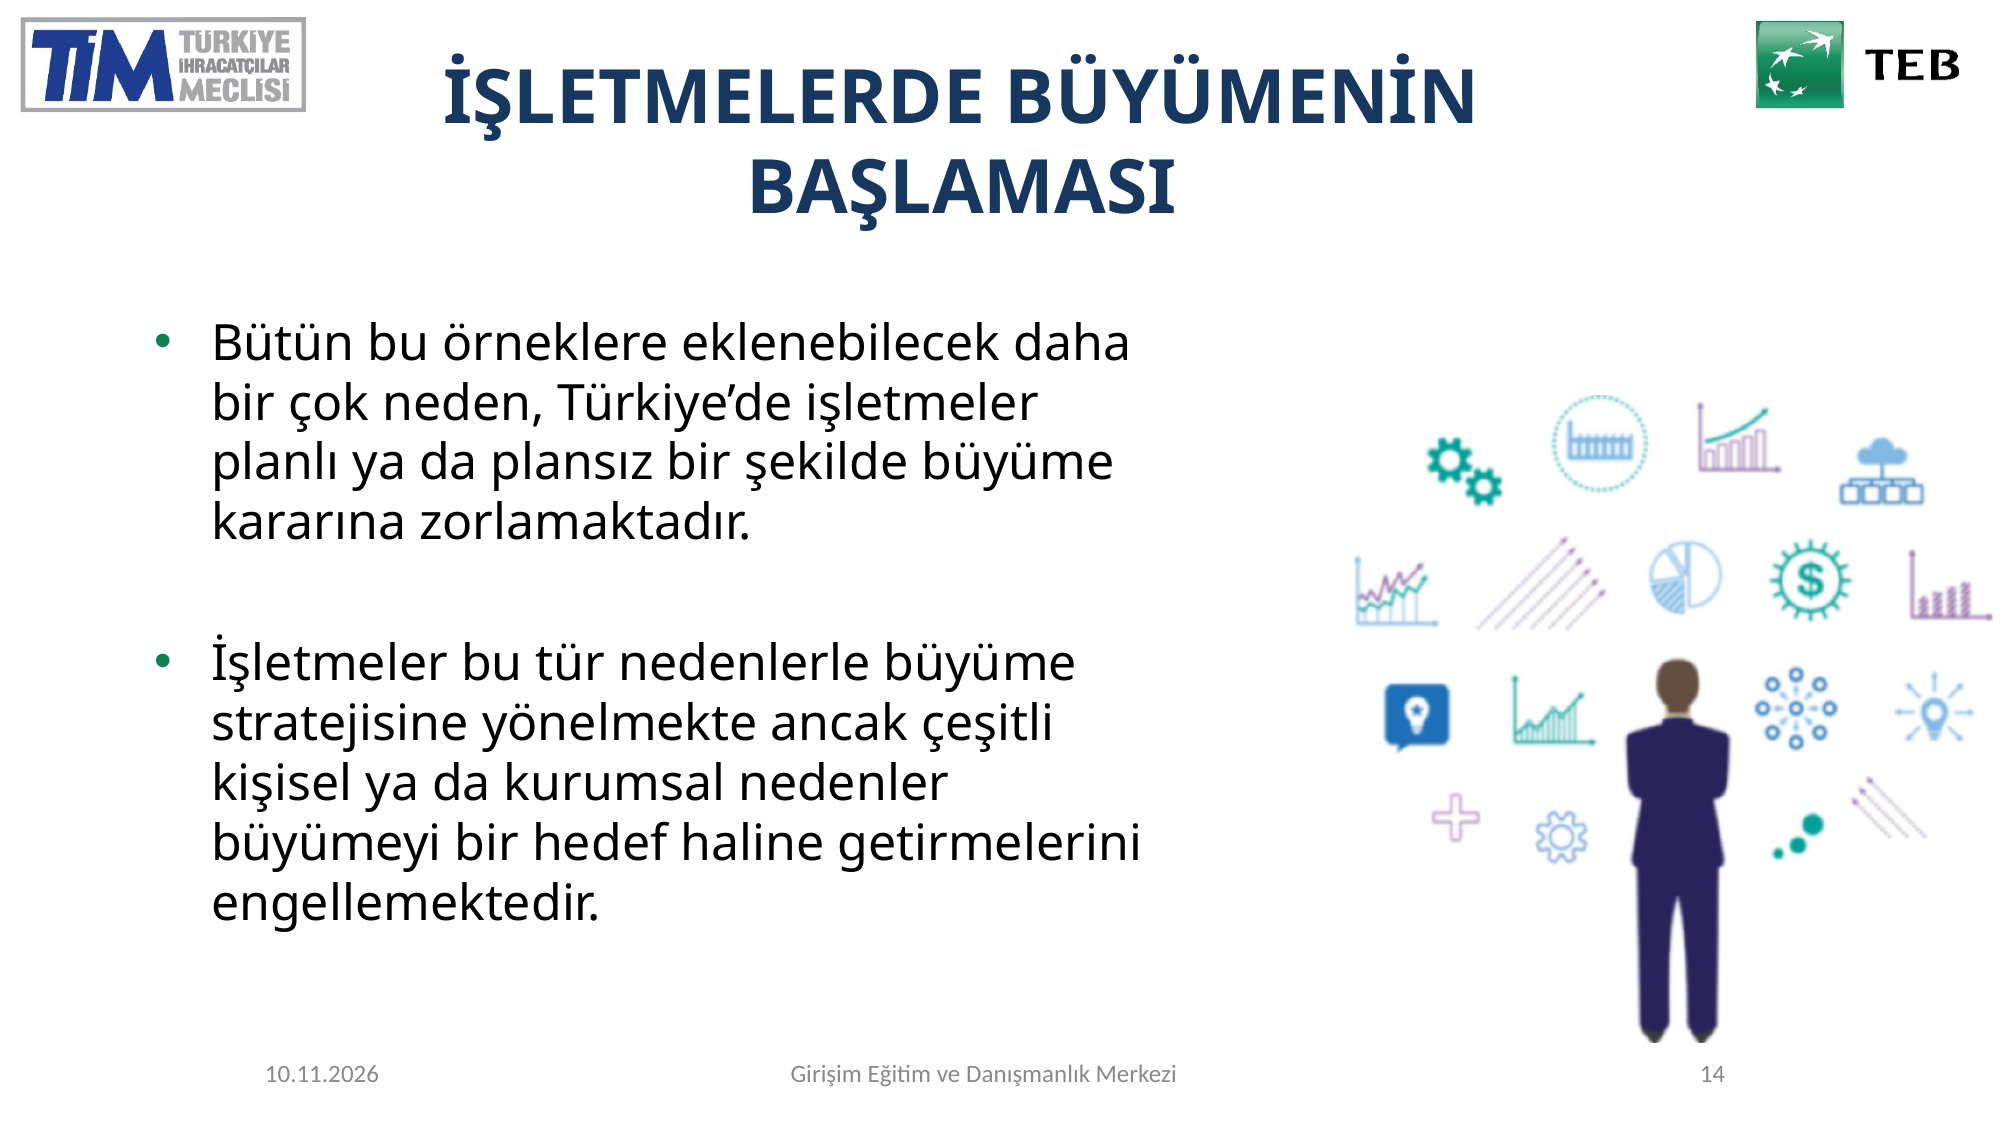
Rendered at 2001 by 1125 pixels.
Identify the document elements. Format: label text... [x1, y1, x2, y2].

list Bütün bu örneklere eklenebilecek daha bir çok neden, Türkiye’de işletmeler planlı ya da plansız bir şekilde büyüme kararına zorlamaktadır. İşletmeler bu tür nedenlerle büyüme stratejisine yönelmekte ancak çeşitli kişisel ya da kurumsal nedenler büyümeyi bir hedef haline getirmelerini engellemektedir. [139, 232, 1168, 947]
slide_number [249, 1042, 654, 1103]
picture [19, 15, 308, 114]
title İŞLETMELERDE BÜYÜMENİN BAŞLAMASI [275, 45, 1648, 233]
text_box [1352, 393, 1995, 1045]
slide_number 14 [1314, 1042, 1741, 1103]
footer Girişim Eğitim ve Danışmanlık Merkezi [700, 1042, 1268, 1103]
picture [1751, 15, 1967, 114]
